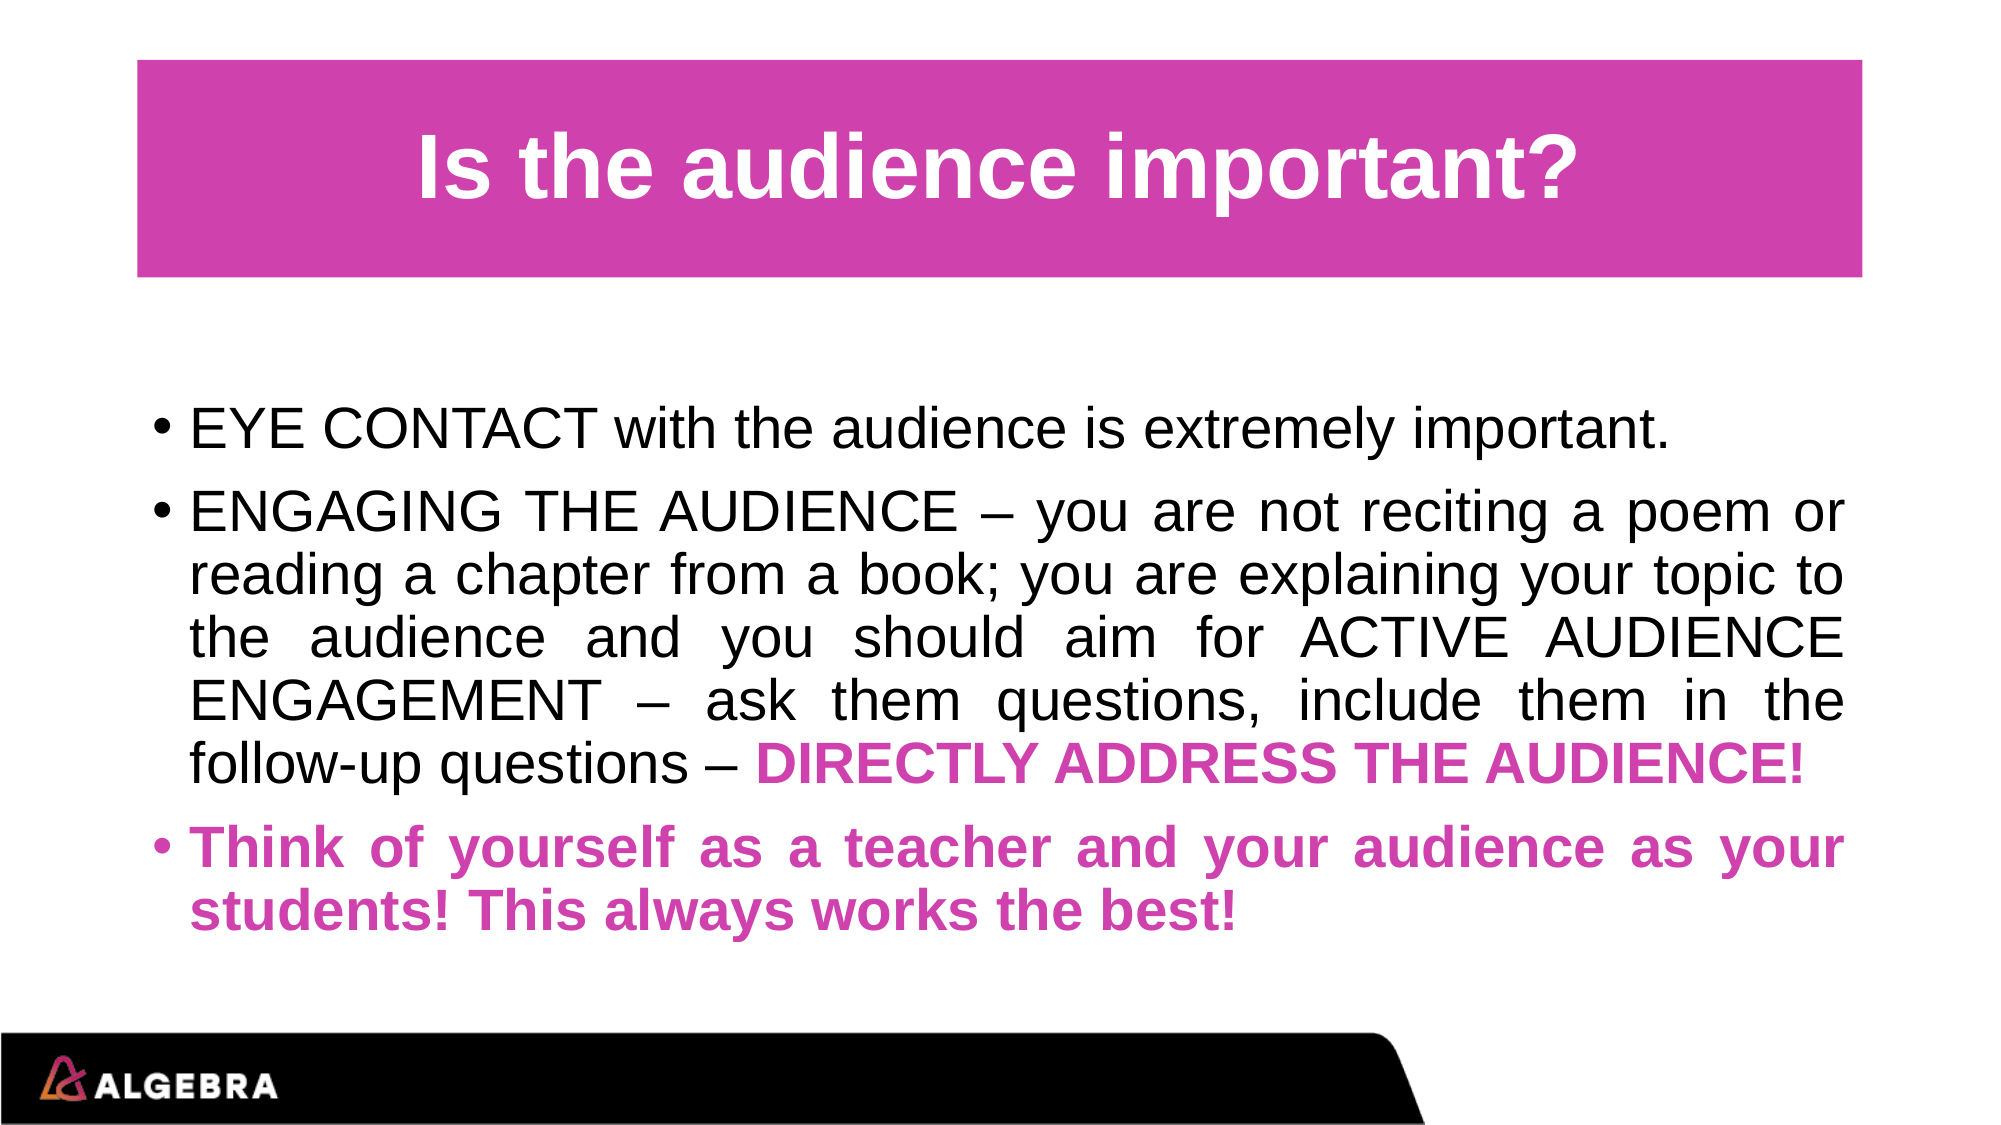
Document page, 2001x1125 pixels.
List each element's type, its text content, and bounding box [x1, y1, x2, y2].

list EYE CONTACT with the audience is extremely important. ENGAGING THE AUDIENCE – you are not reciting a poem or reading a chapter from a book; you are explaining your topic to the audience and you should aim for ACTIVE AUDIENCE ENGAGEMENT – ask them questions, include them in the follow-up questions – DIRECTLY ADDRESS THE AUDIENCE! Think of yourself as a teacher and your audience as your students! This always works the best! [137, 299, 1863, 1014]
title Is the audience important? [137, 59, 1863, 278]
picture [0, 1032, 1425, 1125]
